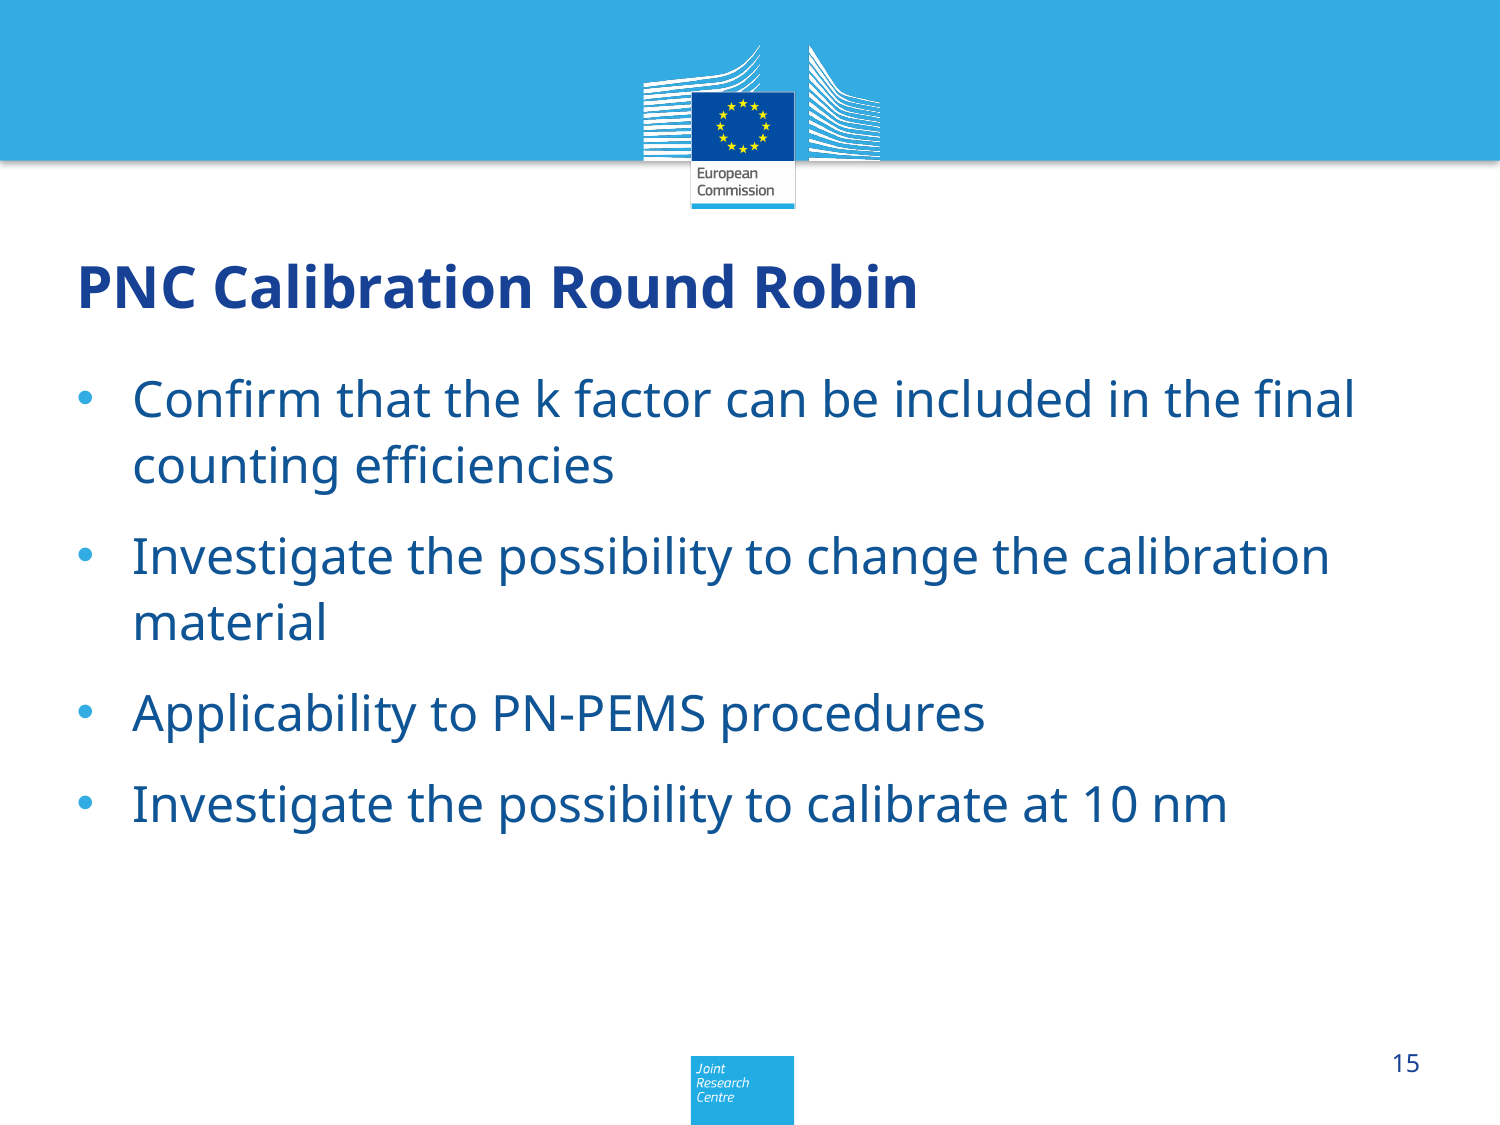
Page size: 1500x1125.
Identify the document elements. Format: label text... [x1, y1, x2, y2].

title PNC Calibration Round Robin [76, 243, 1424, 350]
list Confirm that the k factor can be included in the final counting efficiencies Investigate the possibility to change the calibration material Applicability to PN-PEMS procedures Investigate the possibility to calibrate at 10 nm [76, 361, 1424, 1035]
